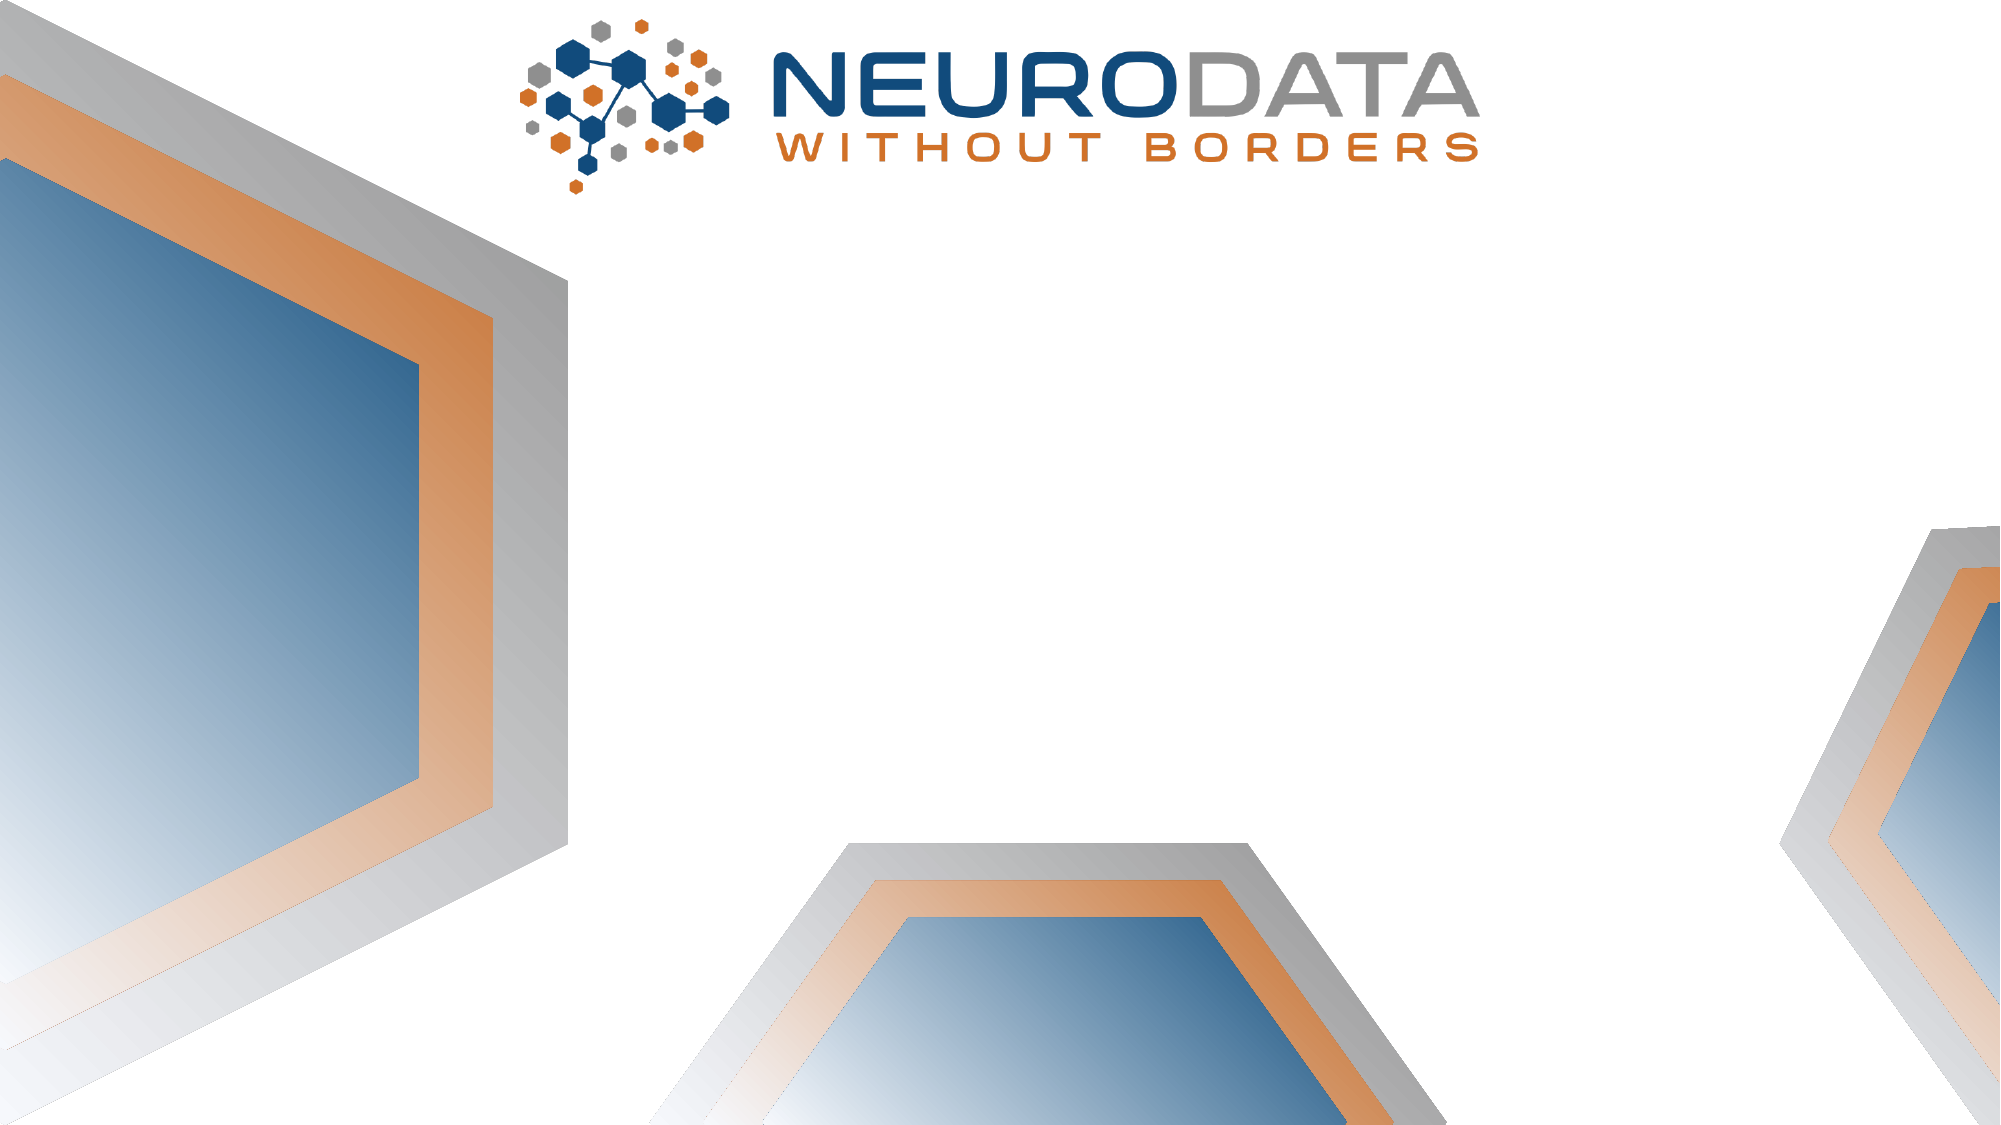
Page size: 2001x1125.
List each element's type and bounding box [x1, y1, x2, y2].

text_box [907, 586, 1189, 1125]
text_box [0, 0, 568, 1125]
picture [568, 18, 1480, 195]
text_box [1877, 601, 2000, 1007]
text_box [1826, 566, 2000, 1085]
text_box [1778, 525, 2000, 1125]
